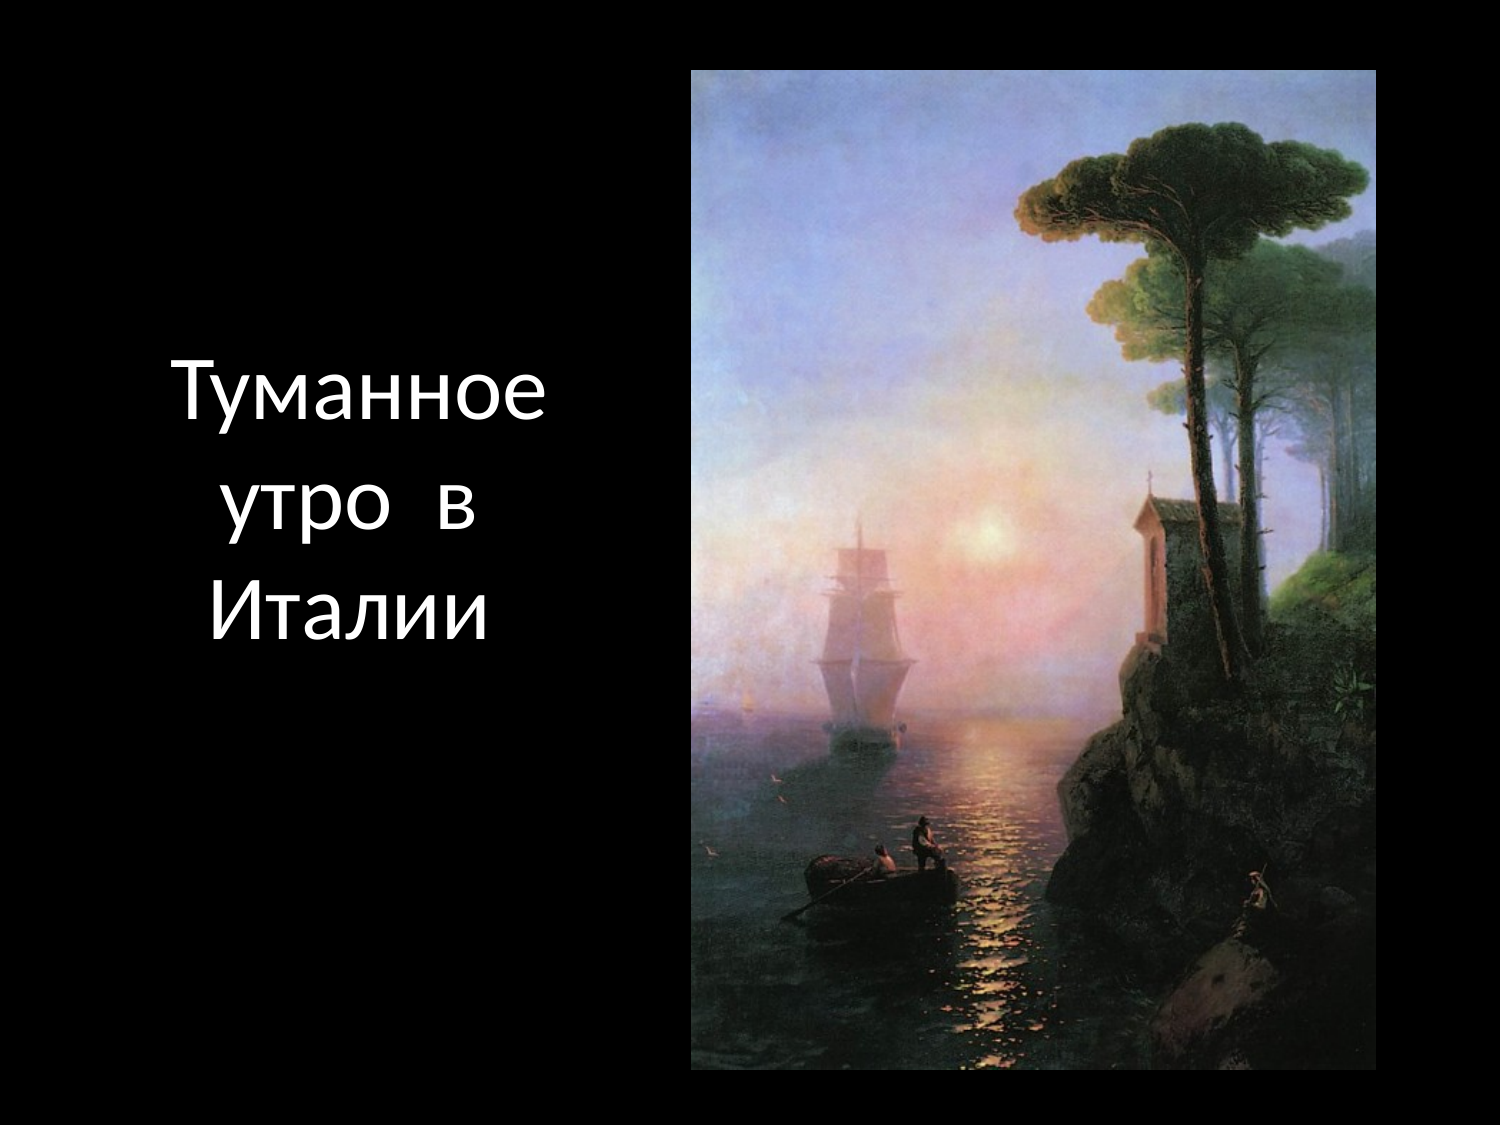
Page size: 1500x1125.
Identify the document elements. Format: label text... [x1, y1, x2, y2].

title Туманное утро в Италии [58, 281, 640, 705]
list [691, 70, 1376, 1070]
